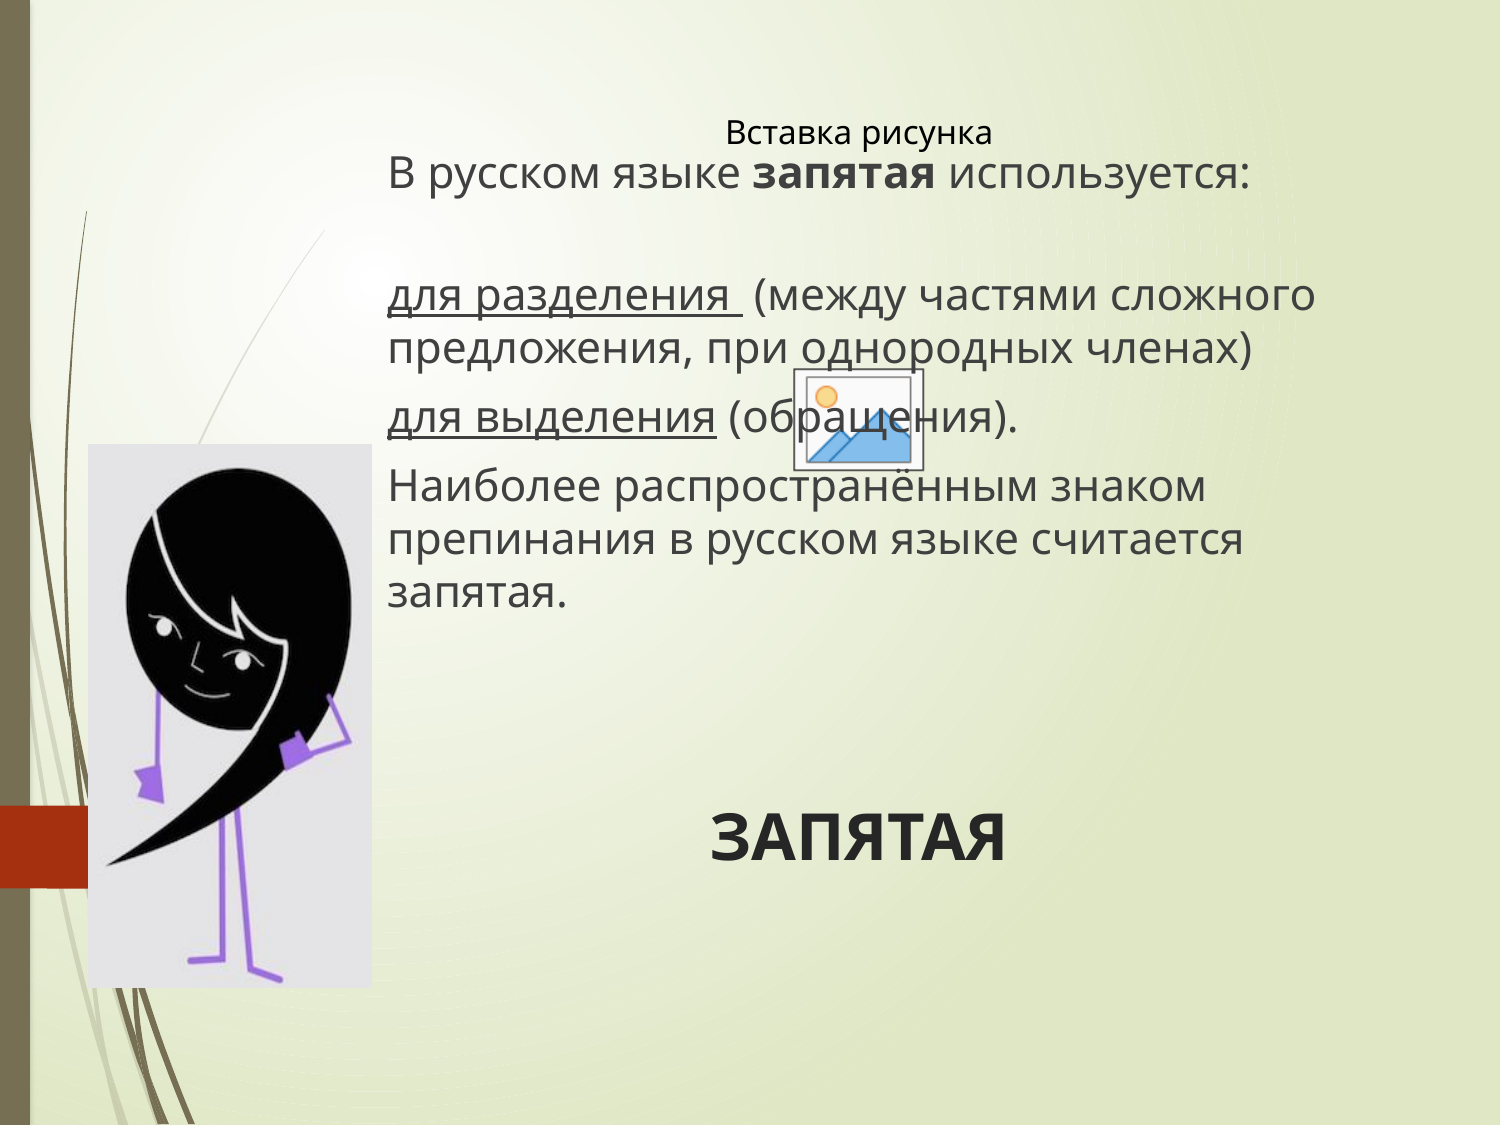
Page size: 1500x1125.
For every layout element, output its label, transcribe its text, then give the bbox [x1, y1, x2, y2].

picture [88, 103, 1401, 988]
title ЗАПЯТАЯ [376, 787, 1400, 881]
